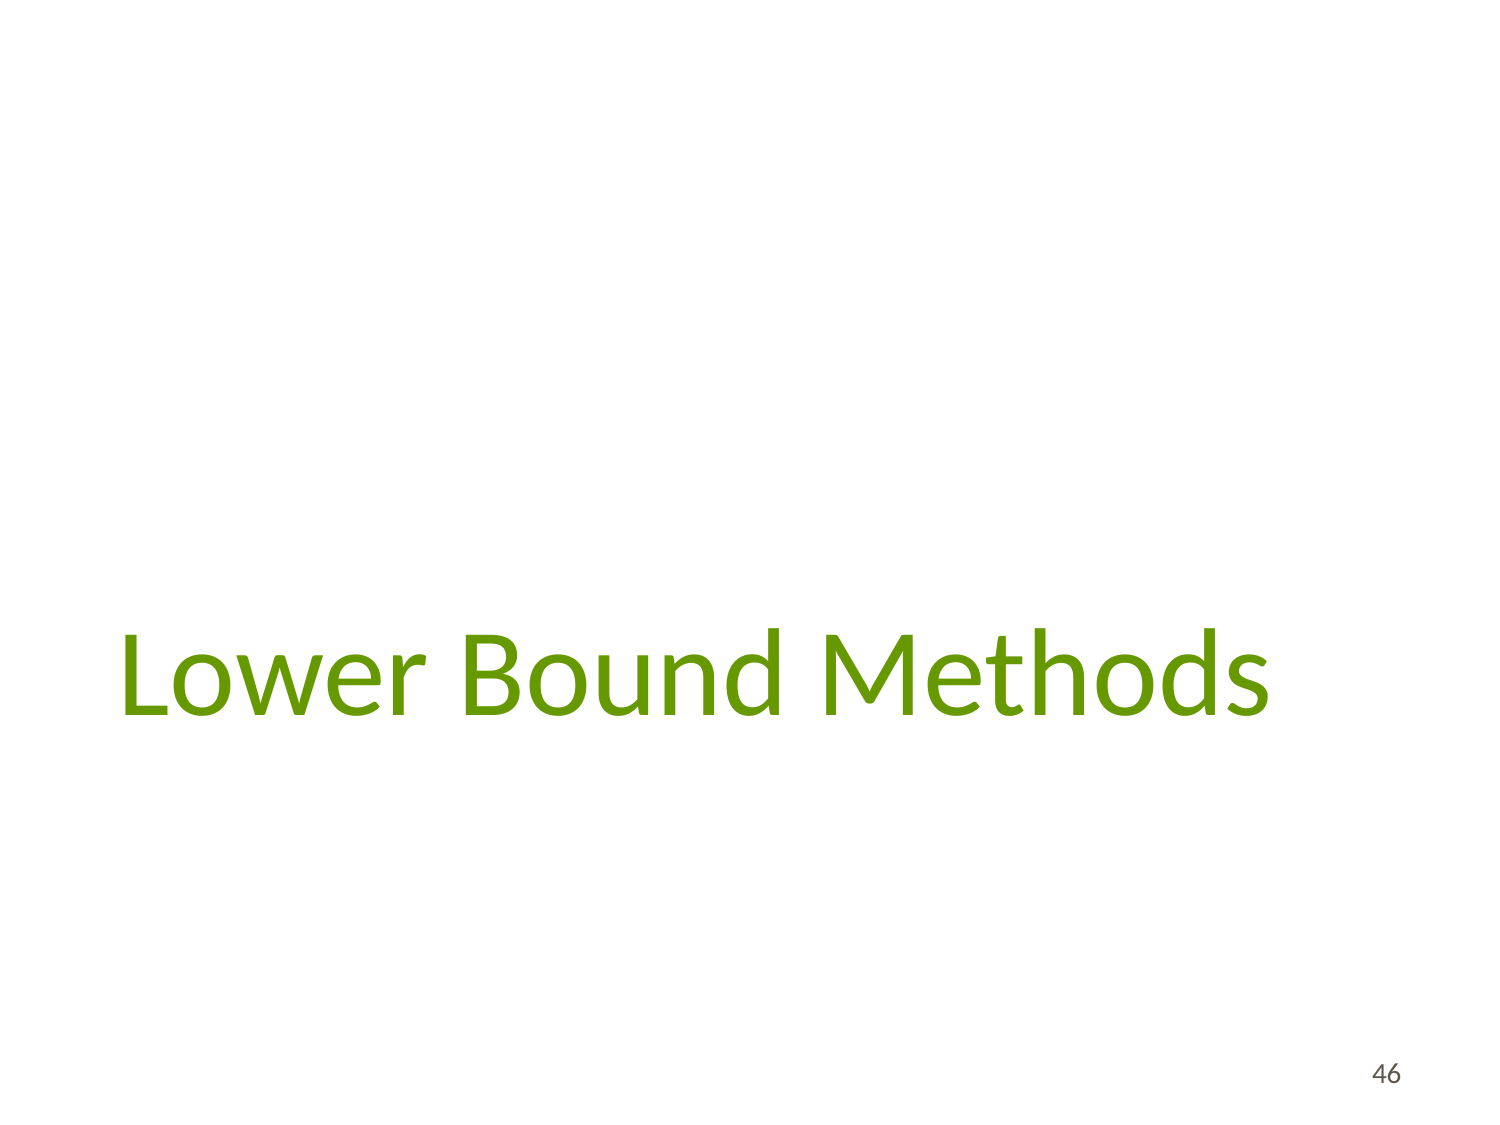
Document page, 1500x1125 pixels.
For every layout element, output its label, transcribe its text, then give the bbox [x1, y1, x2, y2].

title Lower Bound Methods [102, 280, 1397, 749]
slide_number 46 [1104, 1021, 1417, 1097]
